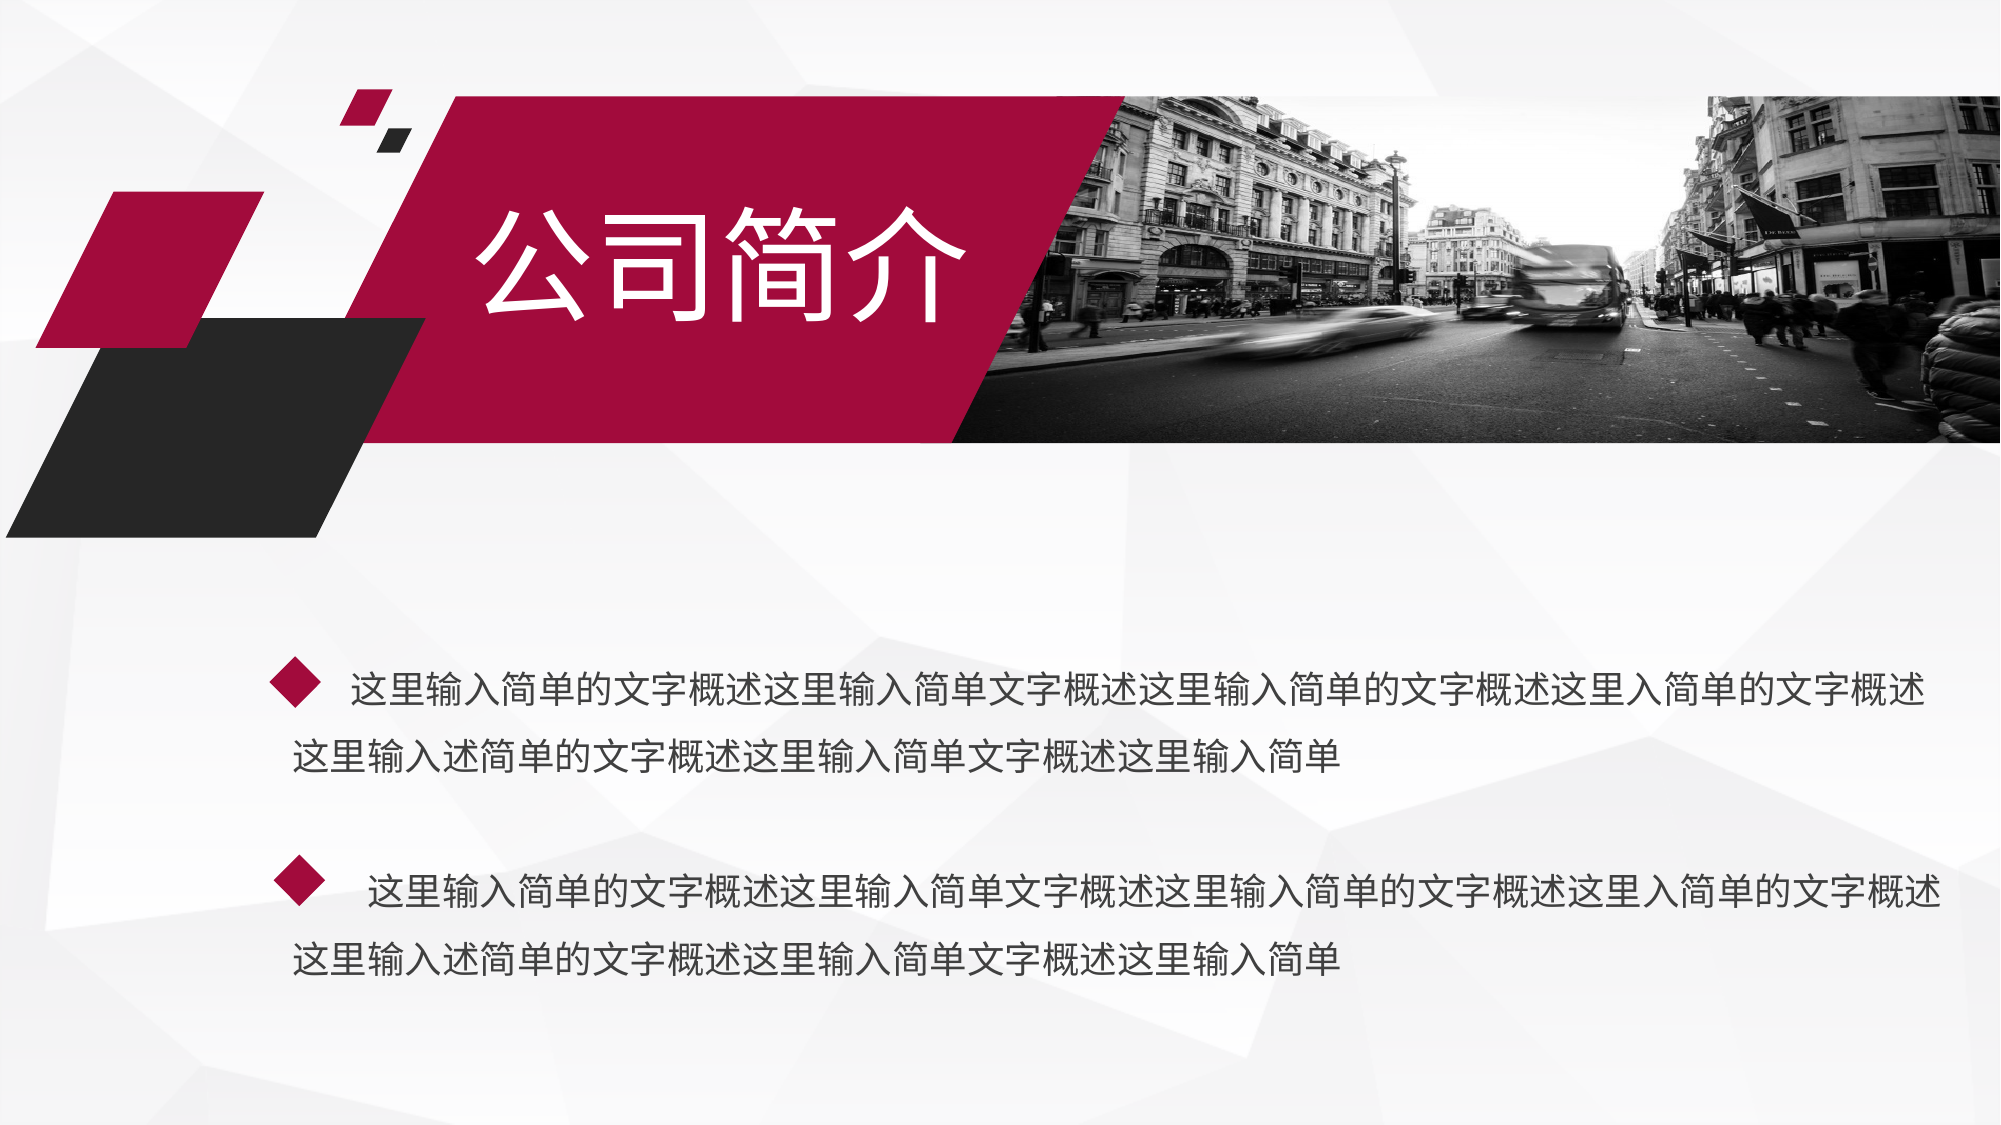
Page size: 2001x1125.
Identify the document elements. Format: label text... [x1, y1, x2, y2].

text_box [337, 88, 395, 127]
text_box 这里输入简单的文字概述这里输入简单文字概述这里输入简单的文字概述这里入简单的文字概述这里输入述简单的文字概述这里输入简单文字概述这里输入简单 这里输入简单的文字概述这里输入简单文字概述这里输入简单的文字概述这里入简单的文字概述这里输入述简单的文字概述这里输入简单文字概述这里输入简单 [277, 635, 1973, 988]
text_box [3, 317, 428, 539]
text_box [344, 95, 1127, 445]
text_box [374, 127, 414, 154]
picture [0, 0, 2001, 1125]
text_box 公司简介 [454, 180, 920, 346]
text_box [272, 853, 327, 908]
text_box [268, 654, 323, 710]
text_box [33, 190, 267, 349]
